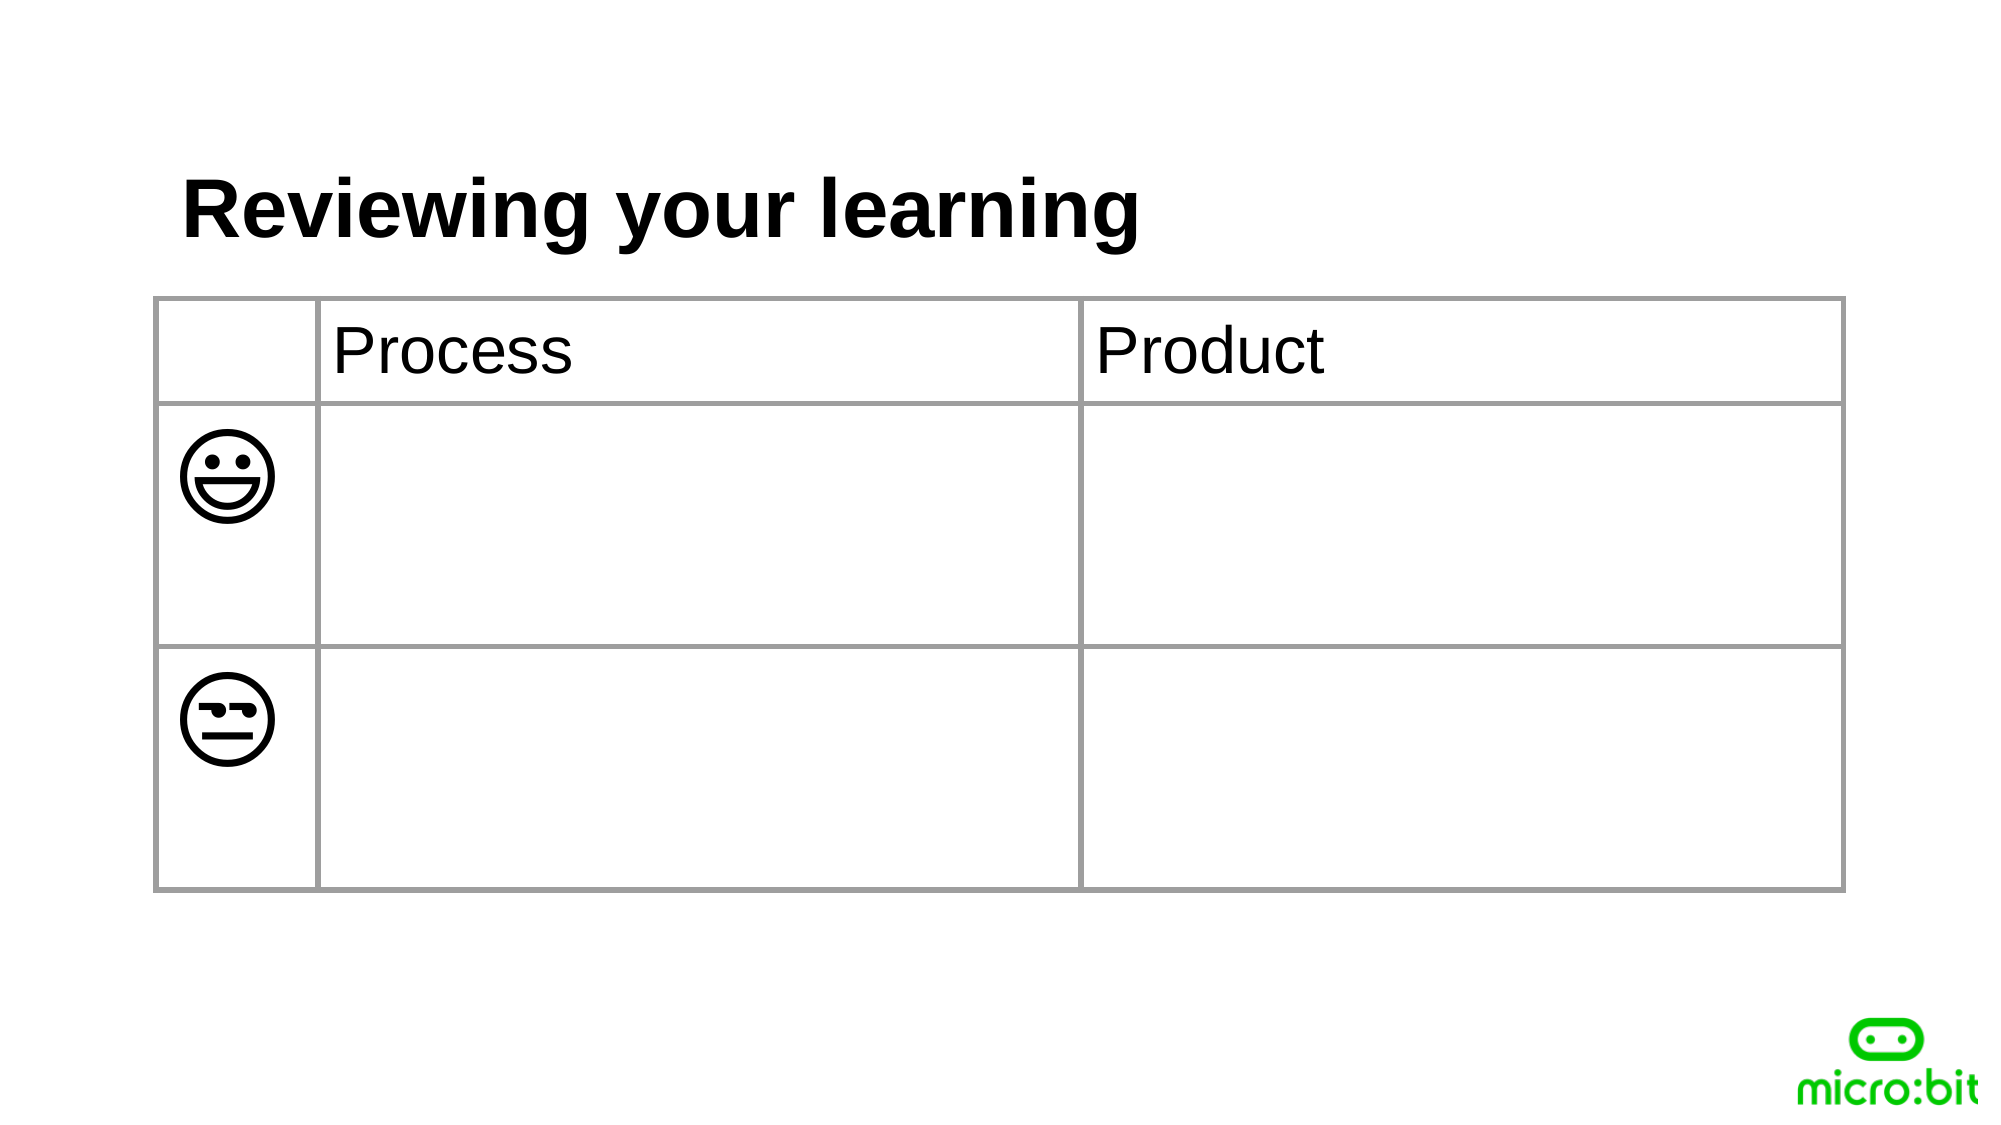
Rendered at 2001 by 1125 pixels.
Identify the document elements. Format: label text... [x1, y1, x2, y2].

table_header Product [1084, 301, 1841, 401]
picture [1797, 1017, 1978, 1106]
table_cell [321, 406, 1078, 644]
text_box Reviewing your learning [166, 60, 1918, 884]
table_cell 😃 [159, 406, 315, 644]
table_cell 😒 [159, 649, 315, 887]
table_cell [1084, 406, 1841, 644]
table_cell [1084, 649, 1841, 887]
table_header [159, 301, 315, 401]
table_header Process [321, 301, 1078, 401]
table_cell [321, 649, 1078, 887]
